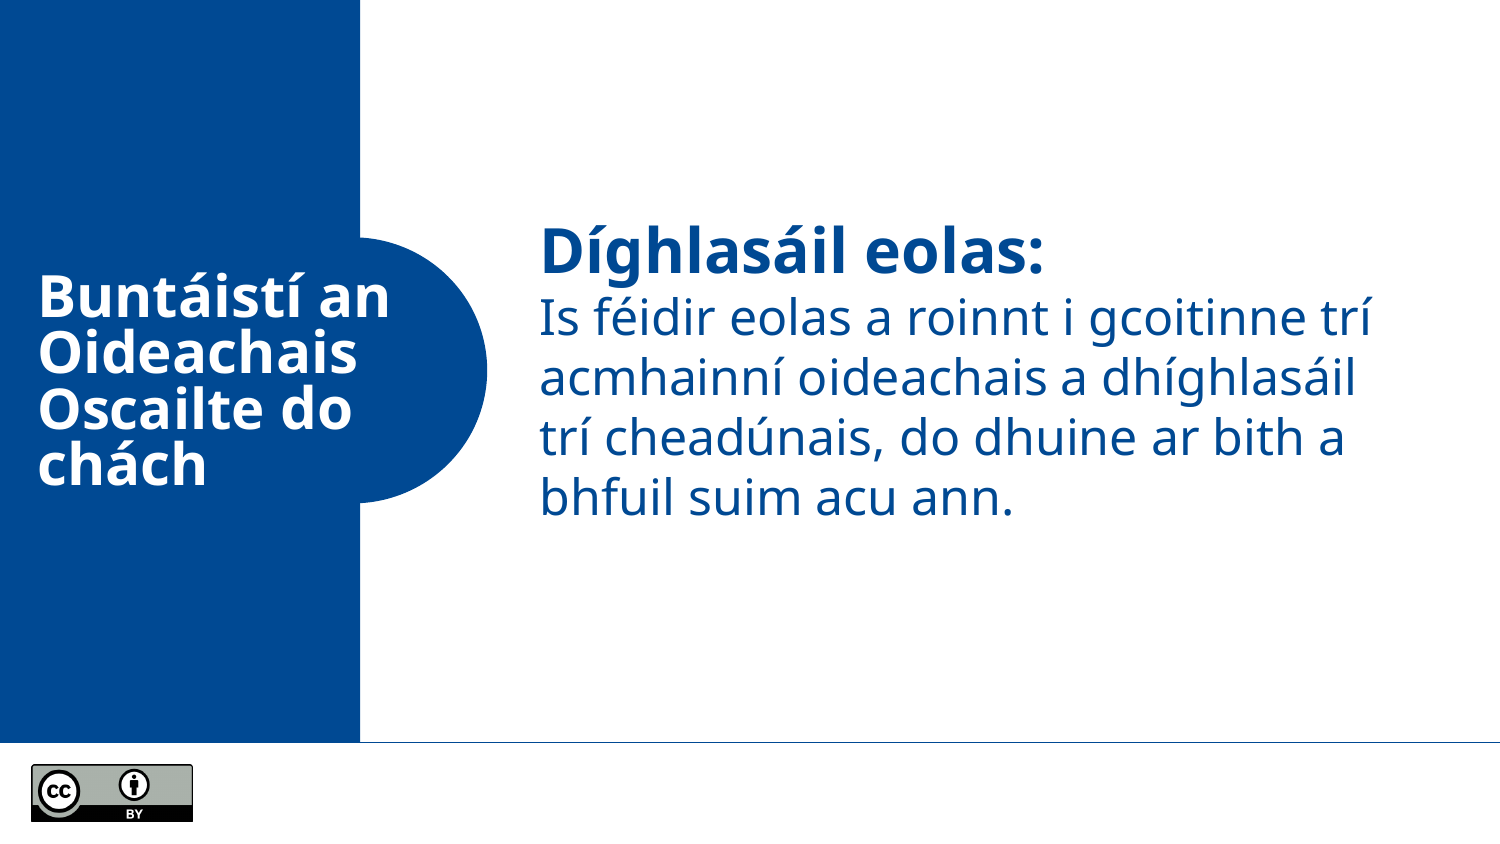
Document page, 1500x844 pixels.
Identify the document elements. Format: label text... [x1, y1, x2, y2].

text_box Buntáistí an Oideachais Oscailte do chách [22, 258, 414, 513]
text_box [0, 0, 361, 742]
text_box Díghlasáil eolas: Is féidir eolas a roinnt i gcoitinne trí acmhainní oideachais a dhíghlasáil trí cheadúnais, do dhuine ar bith a bhfuil suim acu ann. [524, 195, 1415, 636]
text_box [280, 237, 488, 489]
picture [31, 764, 193, 822]
text_box [0, 750, 1500, 844]
